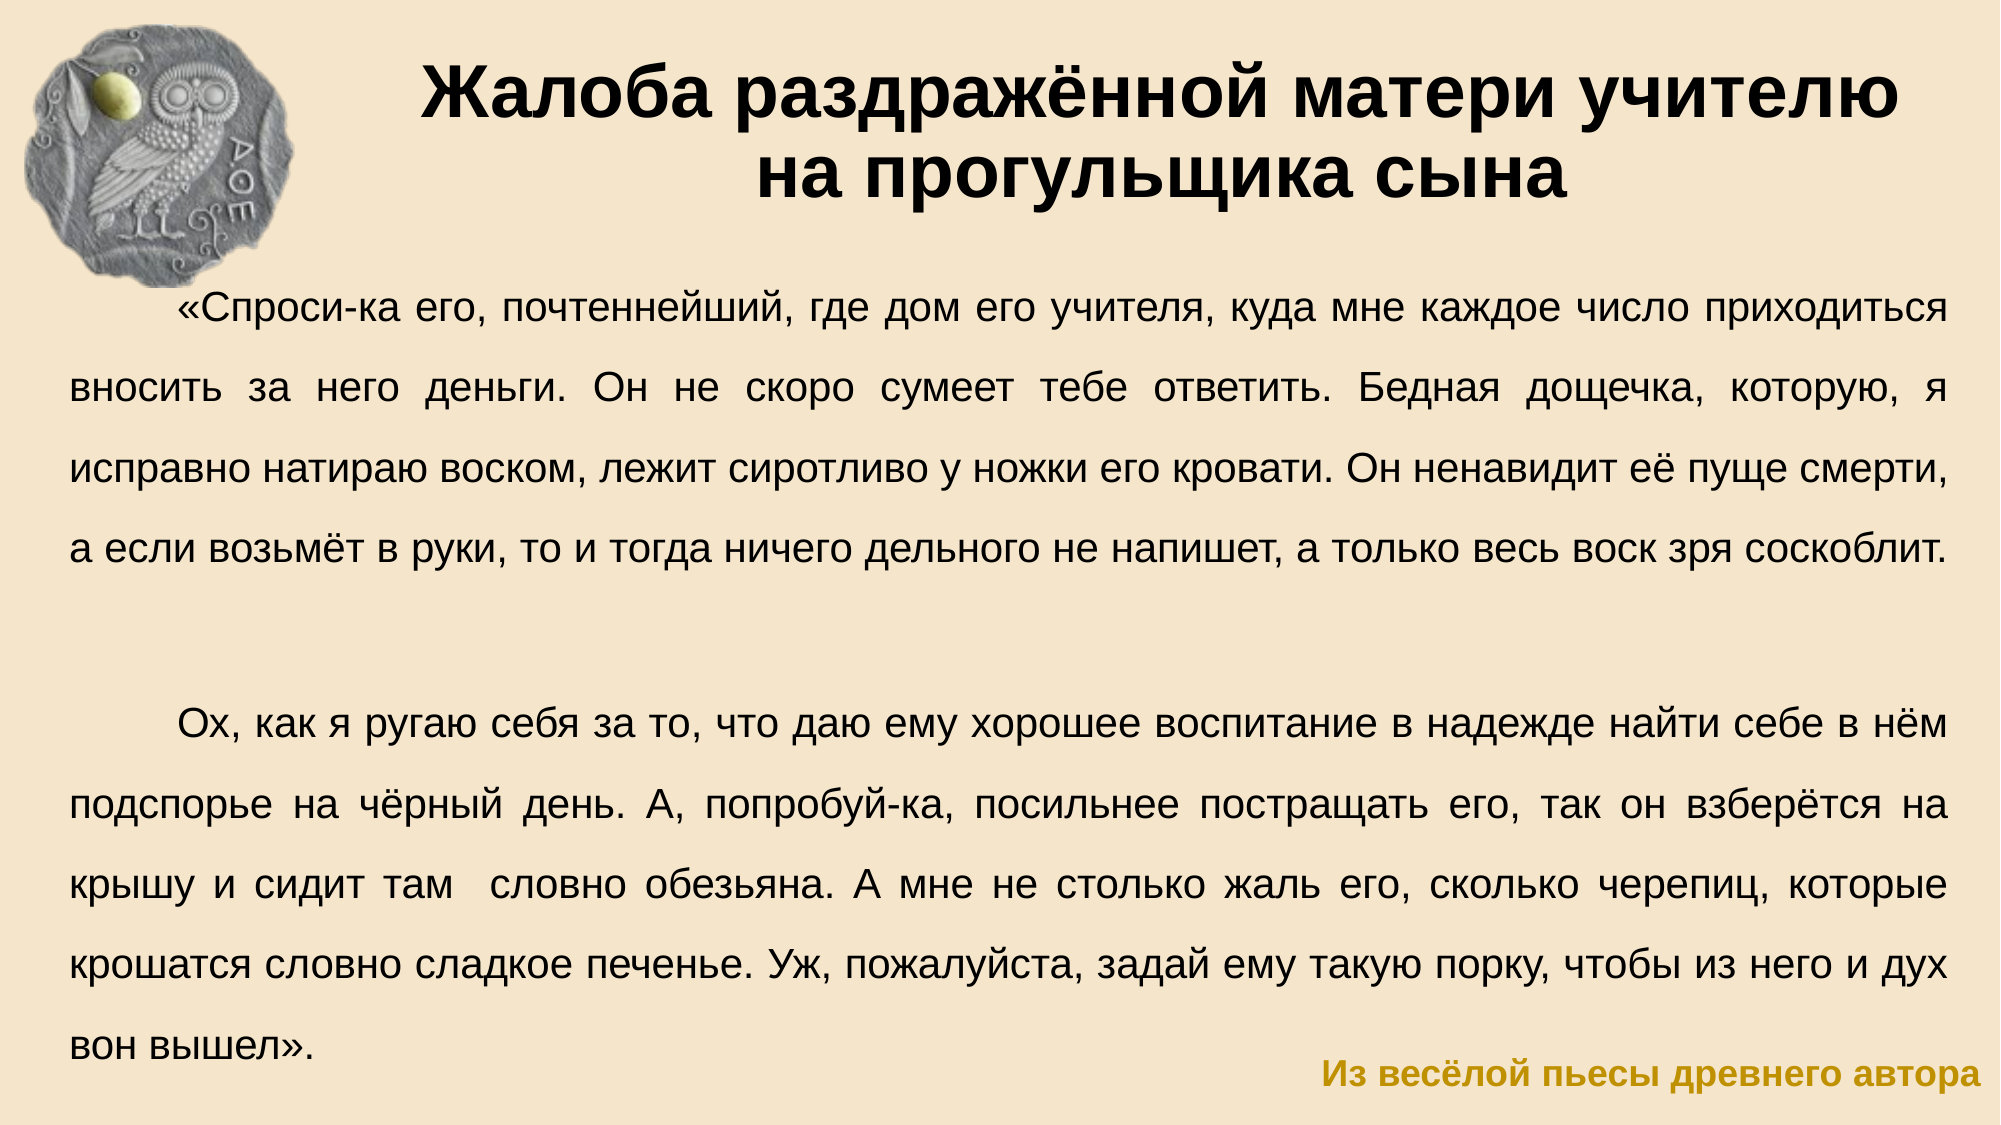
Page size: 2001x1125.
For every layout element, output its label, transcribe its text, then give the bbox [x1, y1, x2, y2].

title Жалоба раздражённой матери учителю на прогульщика сына [322, 24, 1963, 241]
picture [24, 24, 297, 288]
text_box Из весёлой пьесы древнего автора [1306, 1014, 1996, 1102]
list «Спроси-ка его, почтеннейший, где дом его учителя, куда мне каждое число приходиться вносить за него деньги. Он не скоро сумеет тебе ответить. Бедная дощечка, которую, я исправно натираю воском, лежит сиротливо у ножки его кровати. Он ненавидит её пуще смерти, а если возьмёт в руки, то и тогда ничего дельного не напишет, а только весь воск зря соскоблит. Ох, как я ругаю себя за то, что даю ему хорошее воспитание в надежде найти себе в нём подспорье на чёрный день. А, попробуй-ка, посильнее постращать его, так он взберётся на крышу и сидит там словно обезьяна. А мне не столько жаль его, сколько черепиц, которые крошатся словно сладкое печенье. Уж, пожалуйста, задай ему такую порку, чтобы из него и дух вон вышел». [54, 241, 1963, 1083]
